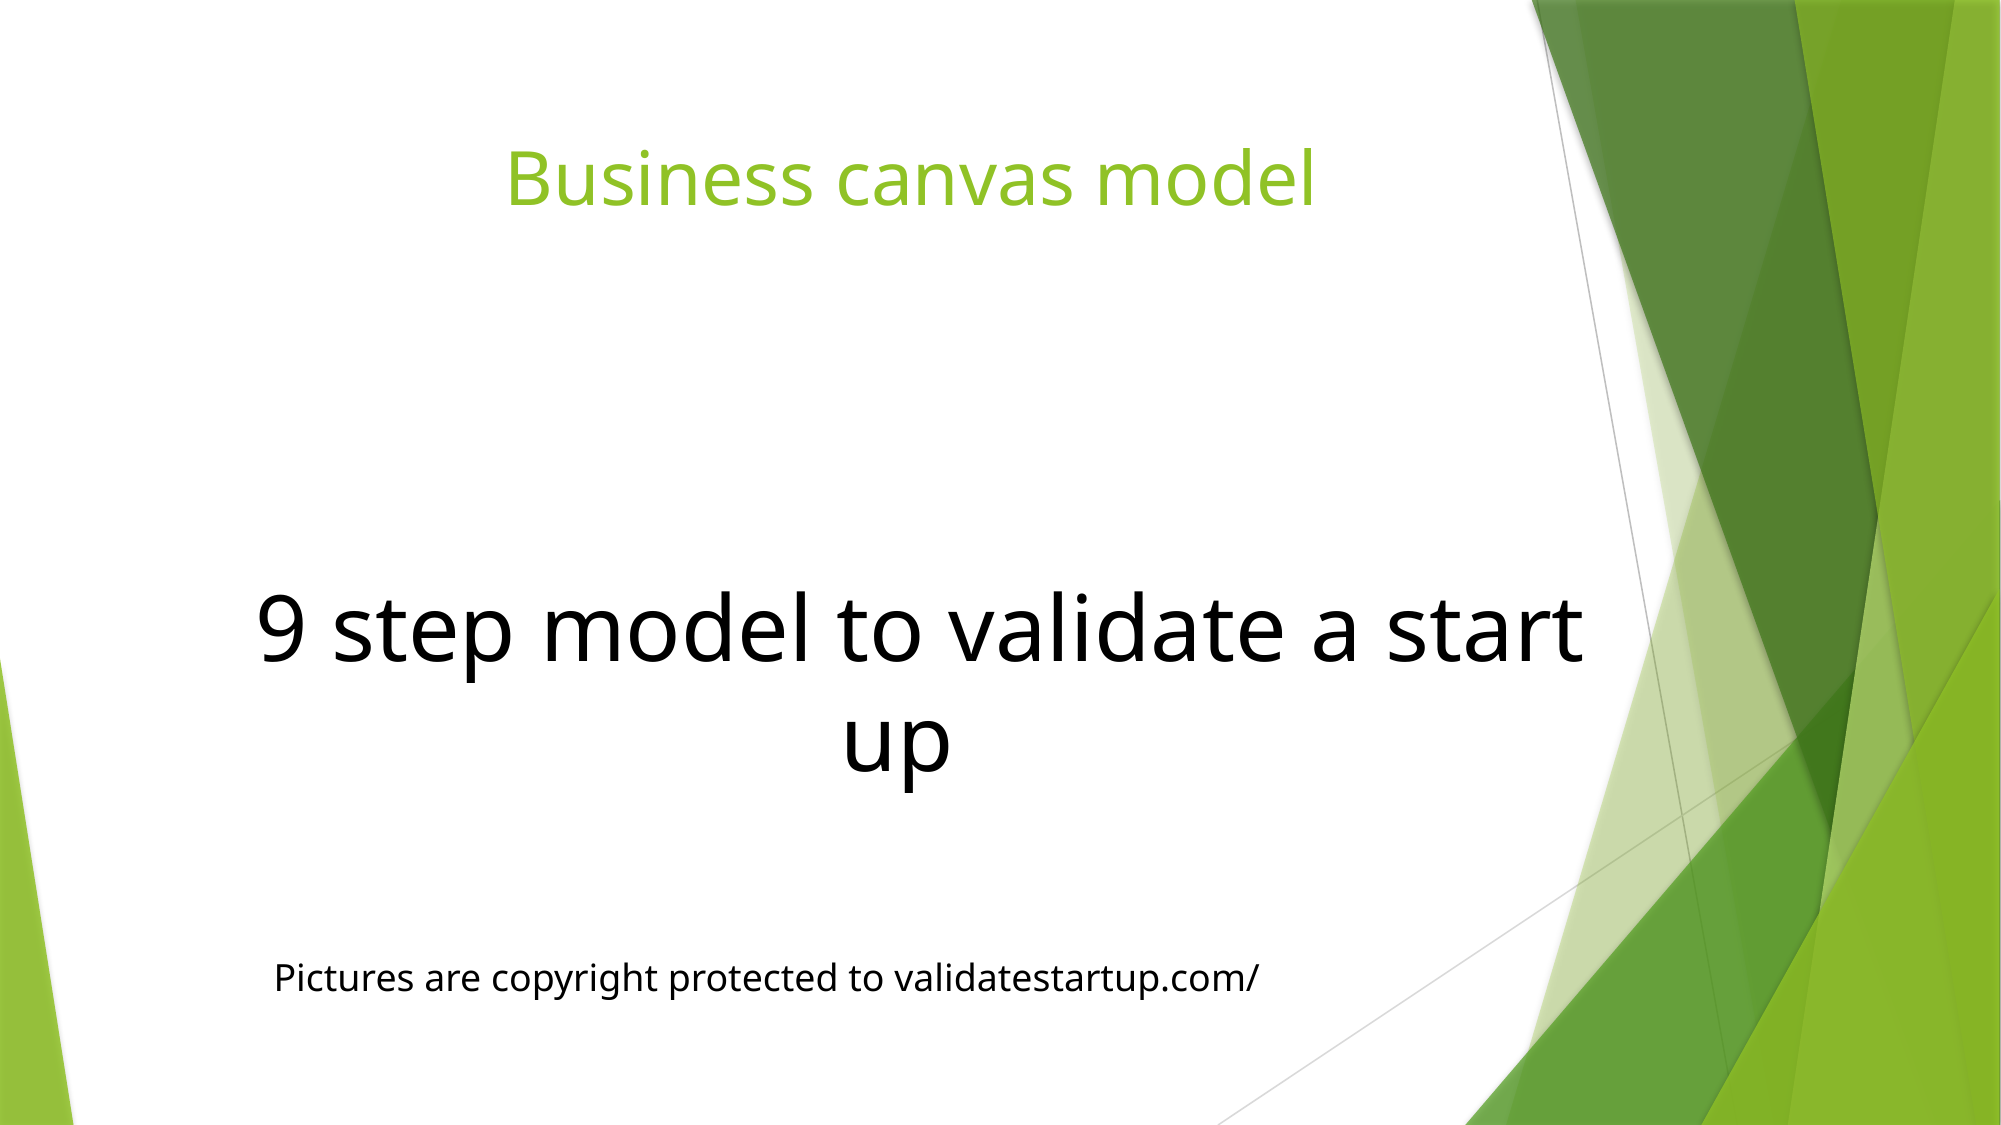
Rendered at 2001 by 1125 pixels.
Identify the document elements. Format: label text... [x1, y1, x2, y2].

title Business canvas model [0, 123, 1824, 479]
text_box Pictures are copyright protected to validatestartup.com/ [258, 946, 1600, 1007]
text_box 9 step model to validate a start up [156, 562, 1661, 798]
